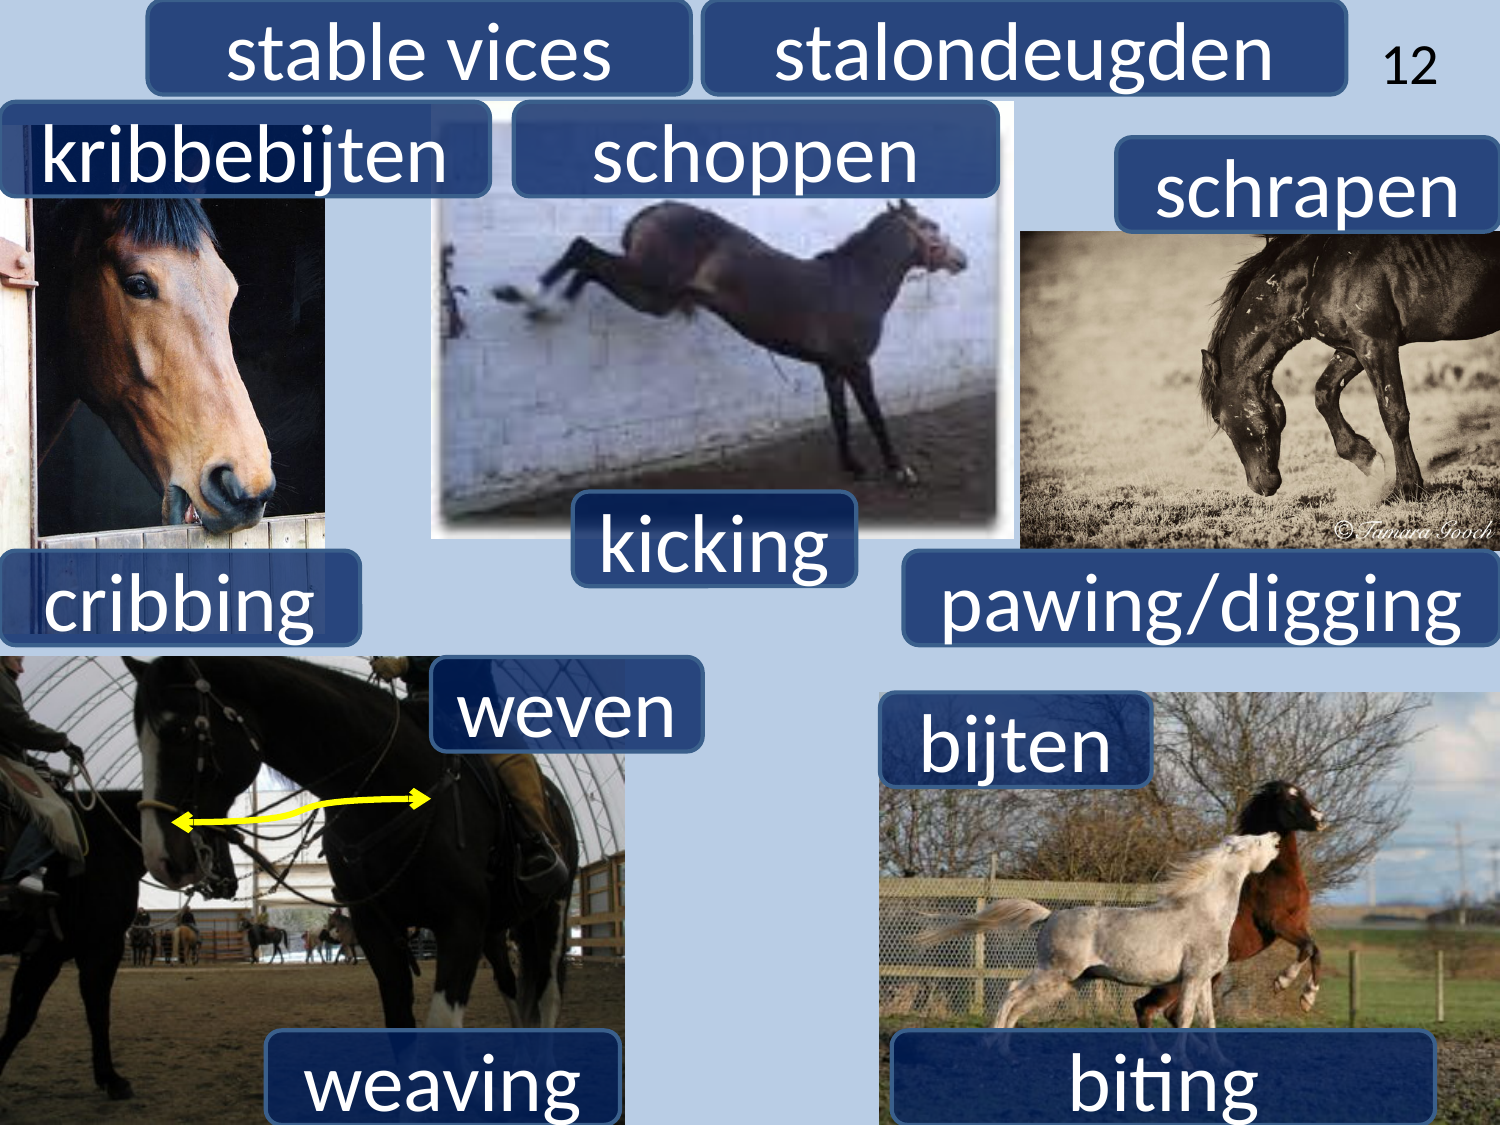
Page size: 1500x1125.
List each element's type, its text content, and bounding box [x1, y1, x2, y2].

picture [430, 101, 1014, 540]
picture [879, 691, 1500, 1125]
text_box kicking [570, 547, 859, 589]
slide_number 12 [1345, 30, 1455, 91]
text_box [170, 798, 432, 823]
text_box kribbebijten [0, 99, 478, 199]
text_box weven [622, 654, 705, 754]
picture [1020, 231, 1500, 551]
text_box schrapen [1114, 135, 1500, 230]
picture [0, 655, 626, 1125]
text_box stalondeugden [700, 0, 1349, 97]
picture [0, 125, 325, 634]
text_box stable vices [145, 0, 694, 97]
text_box pawing/digging [901, 548, 1500, 648]
text_box cribbing [4, 548, 363, 648]
